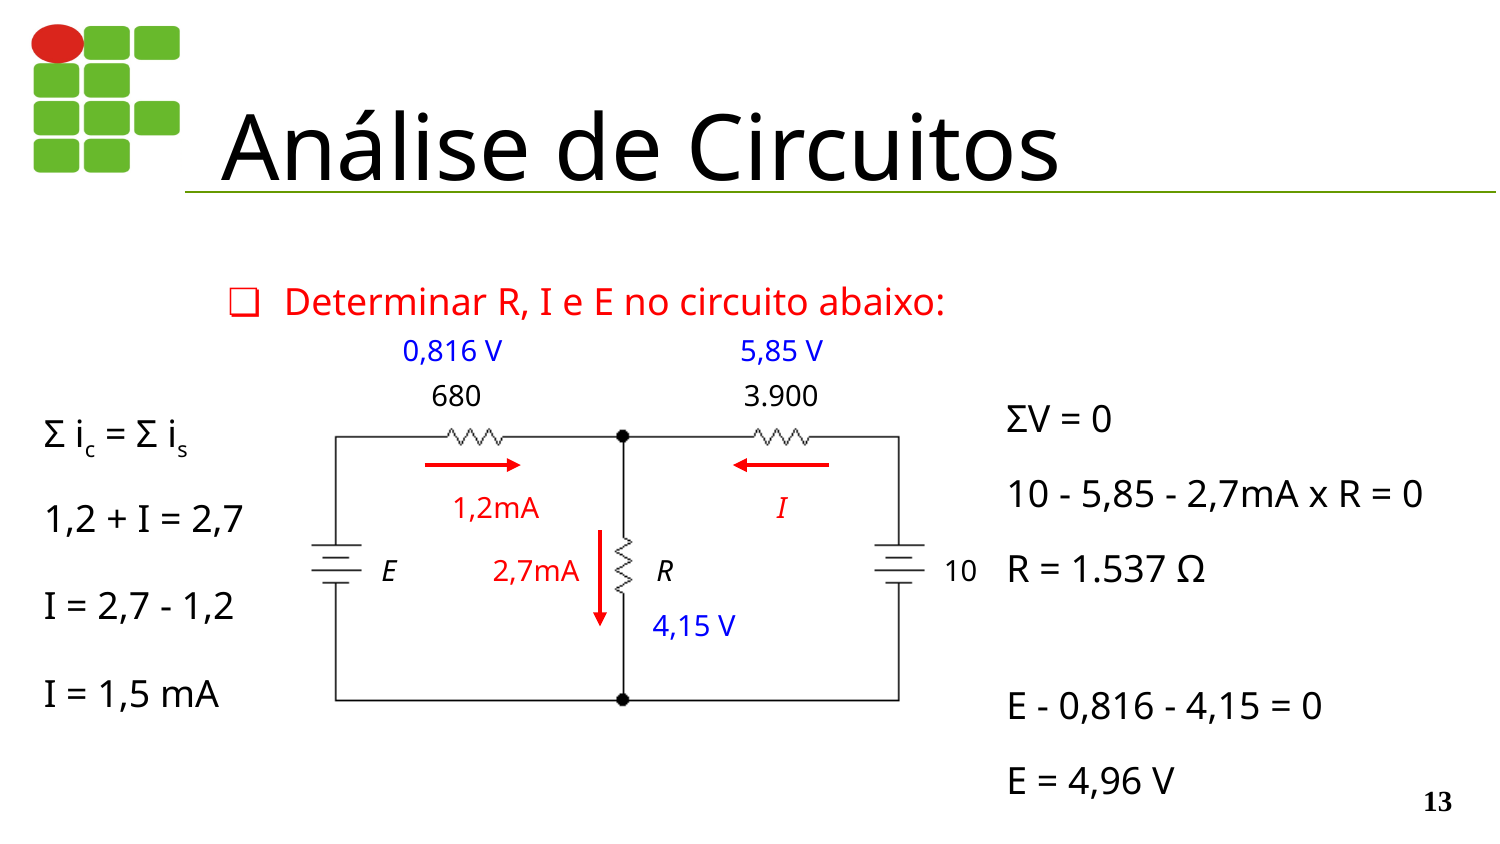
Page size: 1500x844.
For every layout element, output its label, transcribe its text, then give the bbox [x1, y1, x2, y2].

title Análise de Circuitos [206, 26, 1468, 207]
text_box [303, 361, 996, 711]
text_box ΣV = 0 [1000, 364, 1361, 430]
text_box 0,816 V [387, 317, 529, 360]
text_box I = 2,7 - 1,2 [28, 552, 298, 618]
text_box 10 - 5,85 - 2,7mA x R = 0 [1001, 439, 1500, 505]
text_box R = 1.537 Ω [1001, 514, 1378, 580]
picture [29, 23, 182, 174]
text_box 5,85 V [725, 317, 867, 360]
text_box E = 4,96 V [991, 727, 1234, 793]
text_box Σ ic = Σ is [28, 377, 298, 443]
text_box E - 0,816 - 4,15 = 0 [997, 652, 1500, 718]
list Determinar R, I e E no circuito abaixo: [193, 248, 1486, 318]
text_box ‹#› [1390, 768, 1468, 825]
text_box 1,2 + I = 2,7 [28, 464, 298, 530]
text_box I = 1,5 mA [28, 639, 298, 705]
